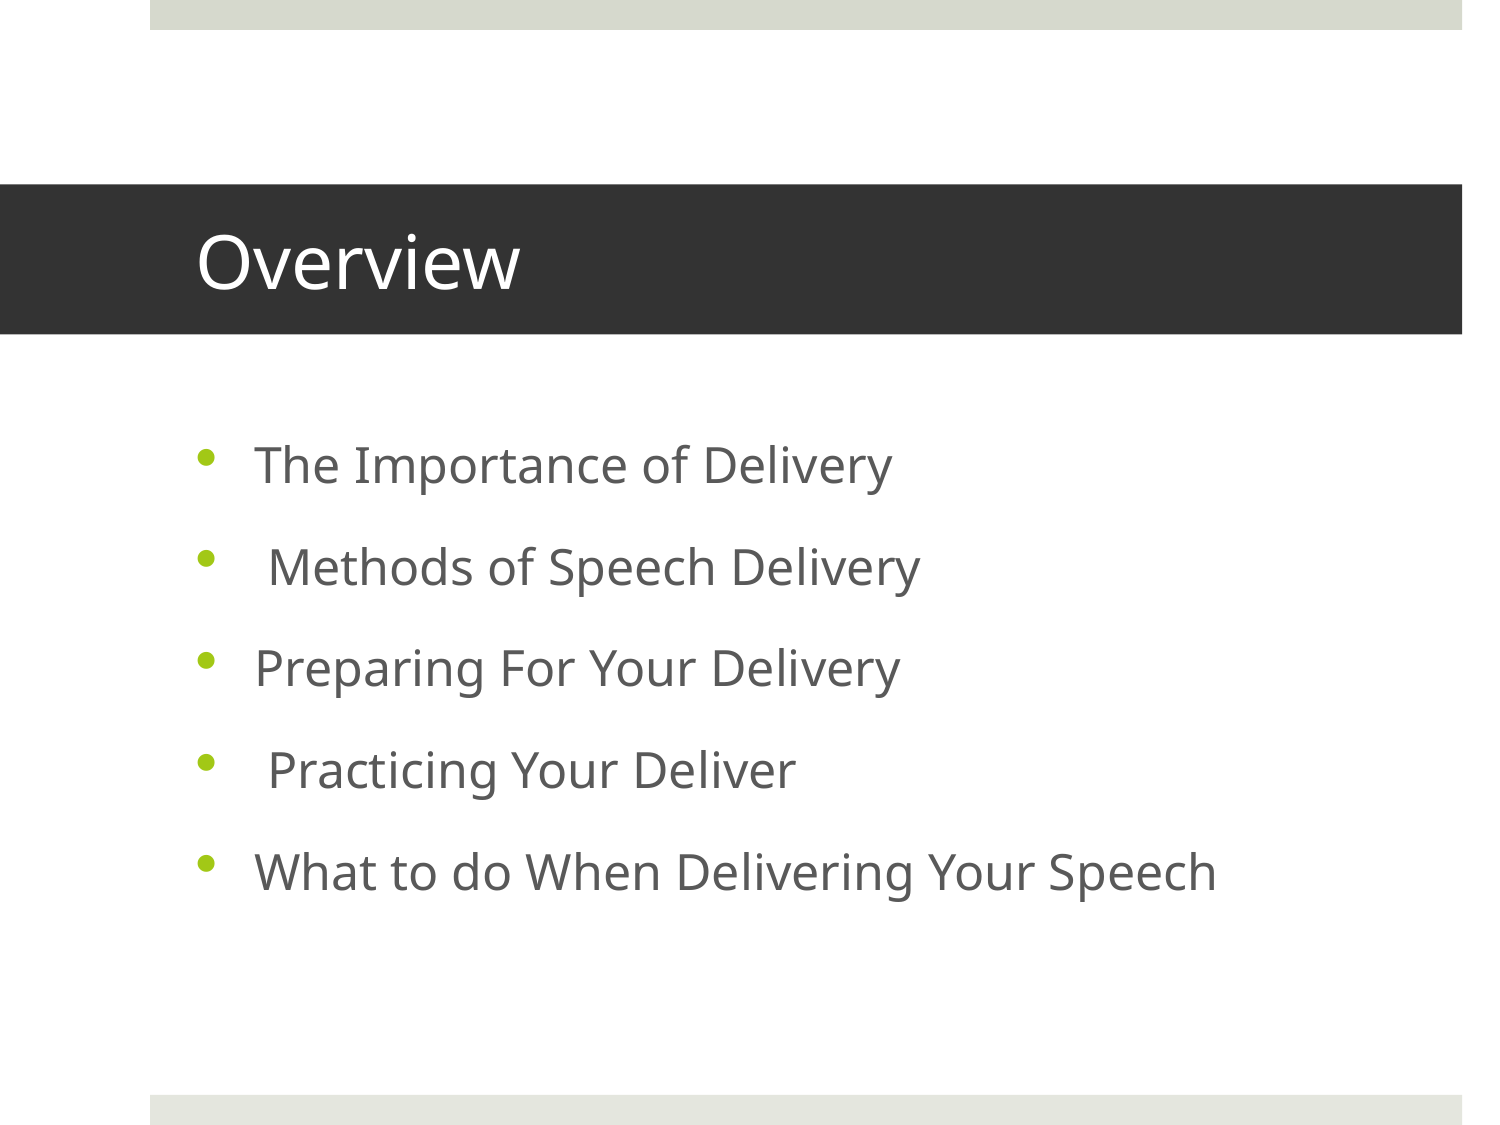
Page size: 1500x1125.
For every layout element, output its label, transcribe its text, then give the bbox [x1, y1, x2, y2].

list The Importance of Delivery Methods of Speech Delivery Preparing For Your Delivery Practicing Your Deliver What to do When Delivering Your Speech [182, 425, 1432, 1028]
title Overview [0, 184, 1463, 335]
